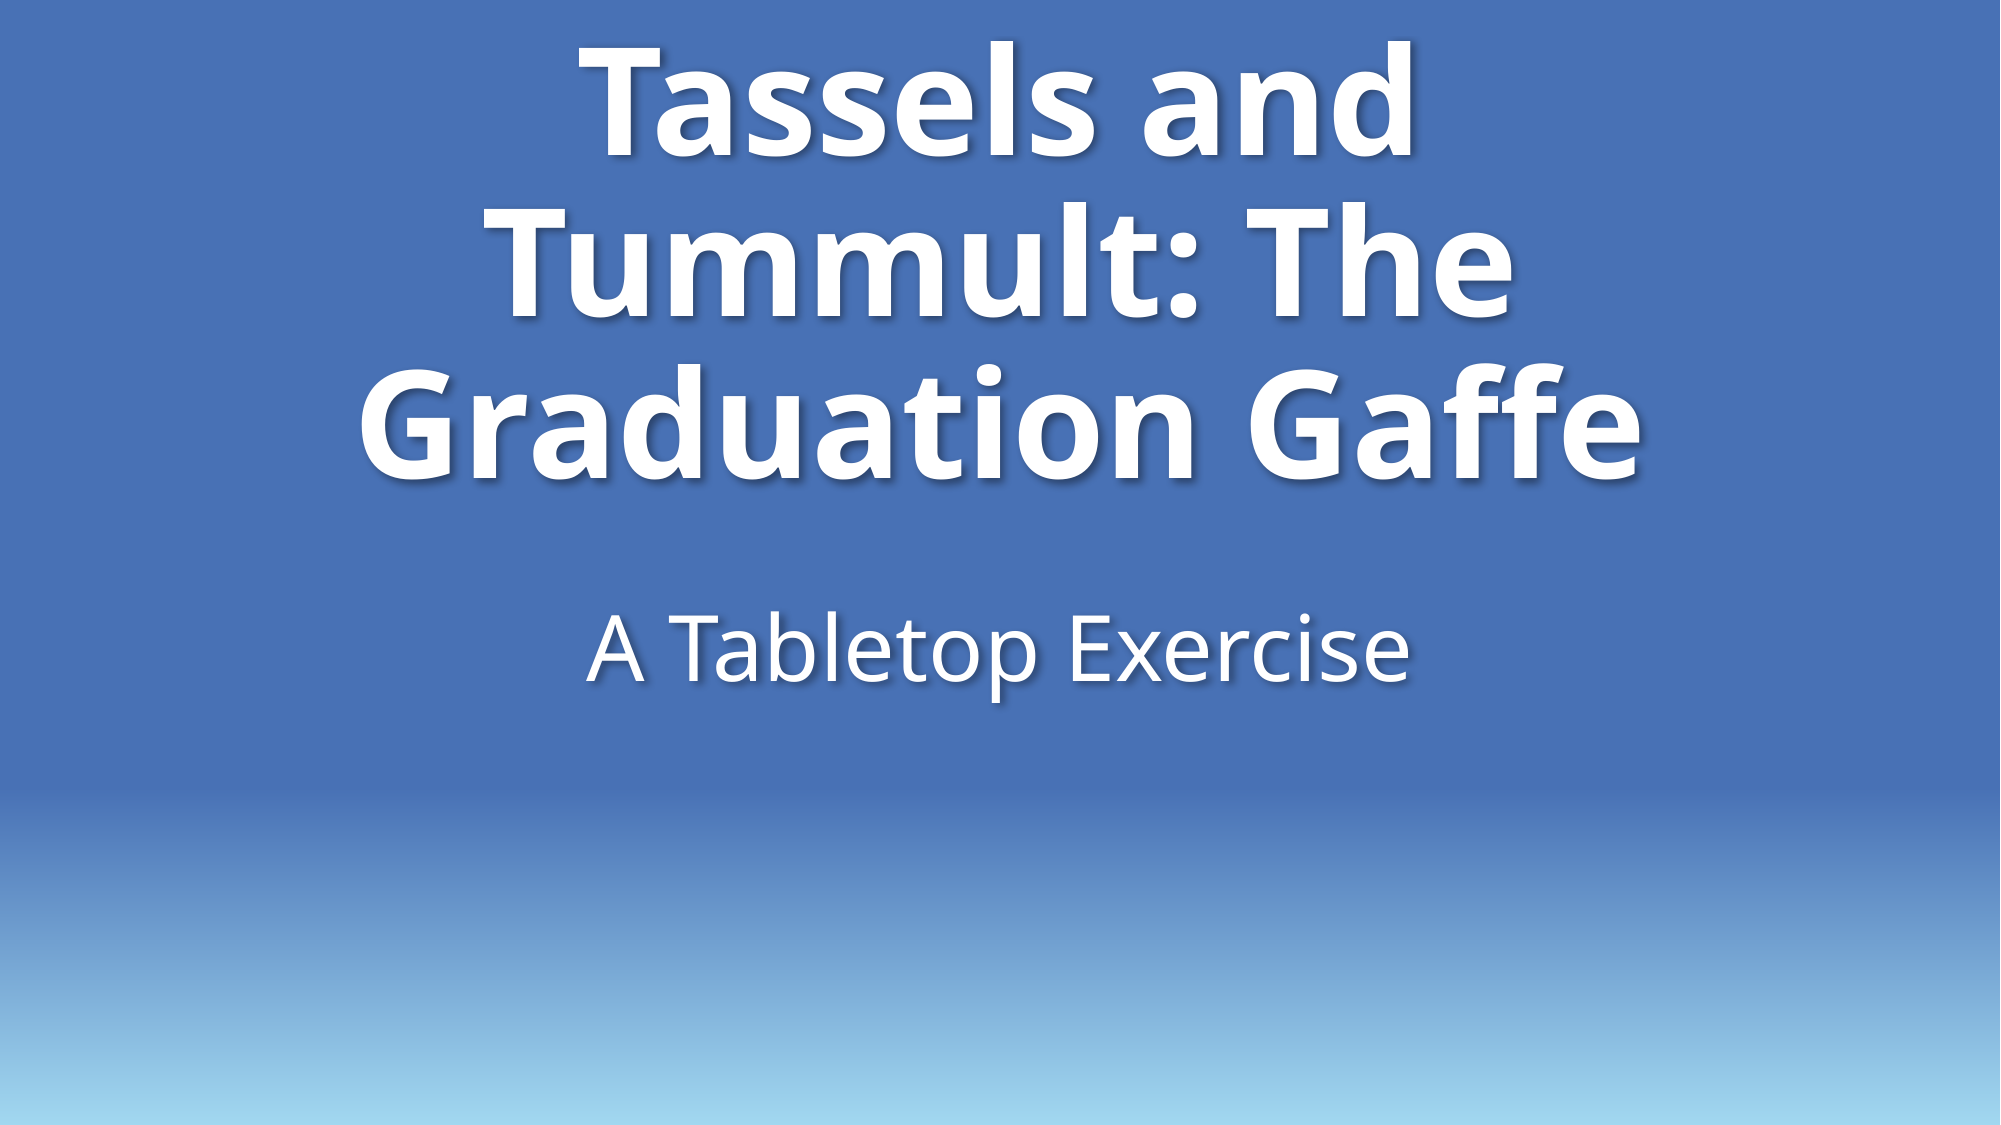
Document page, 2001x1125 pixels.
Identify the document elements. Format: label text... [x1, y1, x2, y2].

subtitle A Tabletop Exercise [249, 594, 1750, 753]
title Tassels and Tummult: The Graduation Gaffe [249, 127, 1750, 519]
